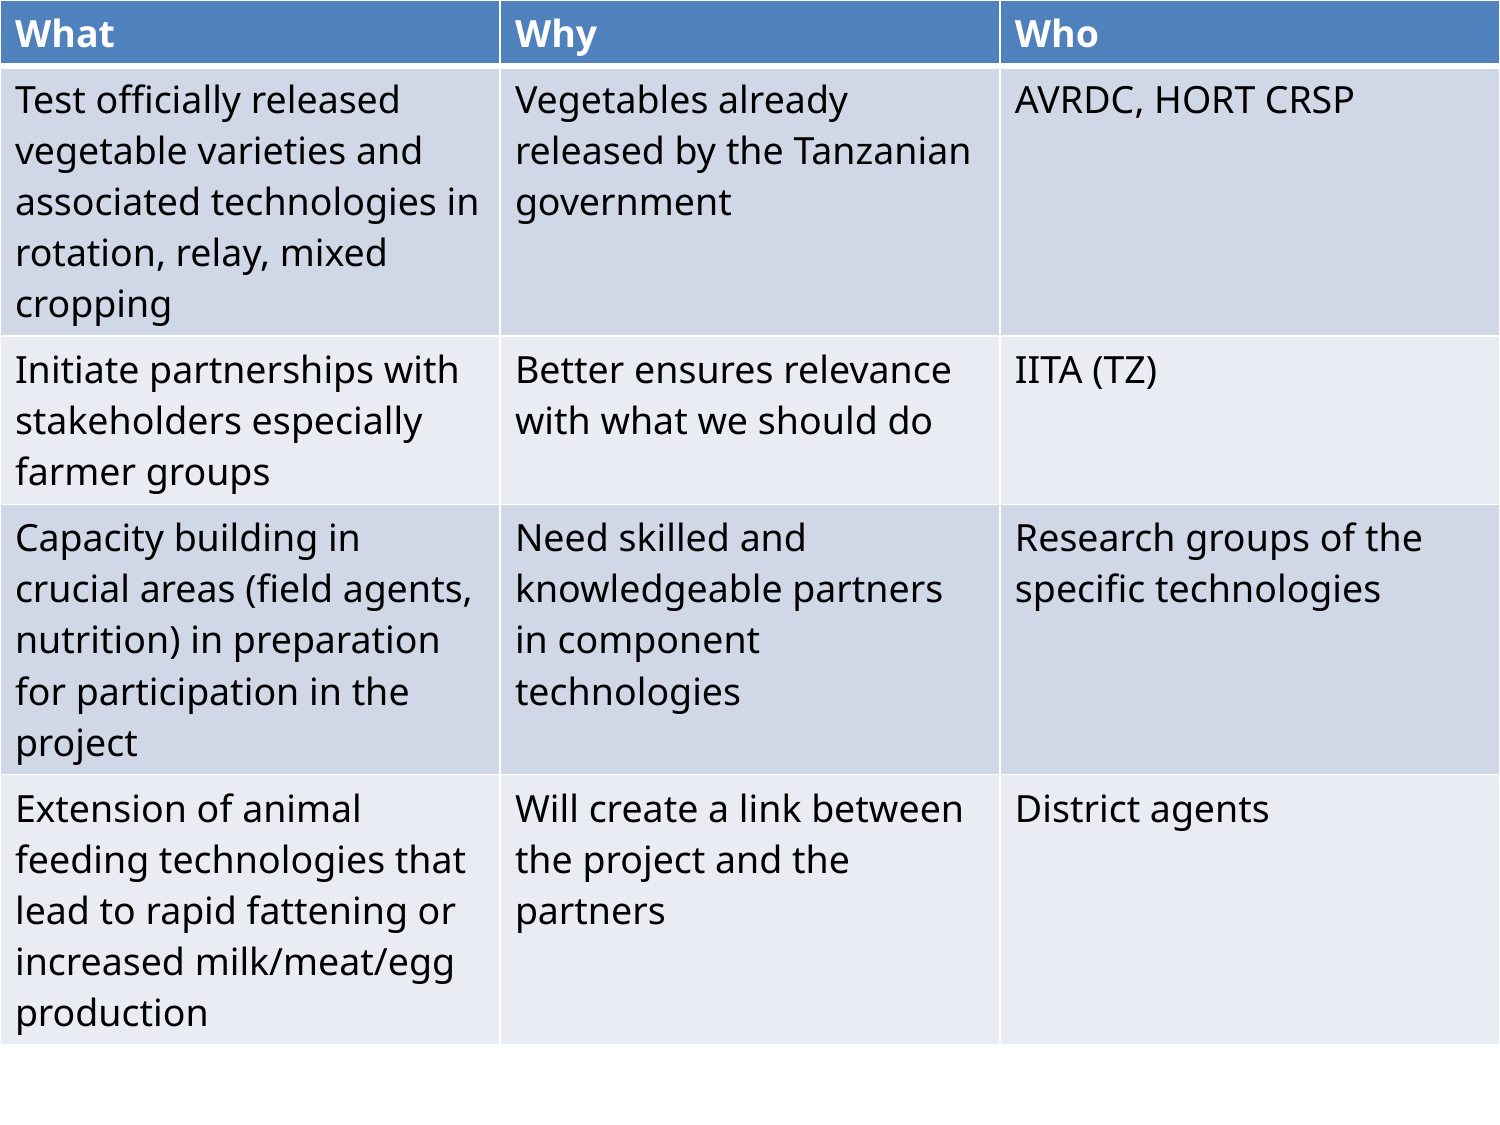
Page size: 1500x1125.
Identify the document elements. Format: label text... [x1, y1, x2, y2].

table_header What [1, 1, 499, 63]
table_cell Vegetables already released by the Tanzanian government [501, 69, 999, 335]
table_header Who [1001, 1, 1499, 63]
table_cell AVRDC, HORT CRSP [1001, 69, 1499, 335]
table_cell Better ensures relevance with what we should do [501, 337, 999, 504]
table_cell Need skilled and knowledgeable partners in component technologies [501, 505, 999, 774]
table_header Why [501, 1, 999, 63]
table_cell Extension of animal feeding technologies that lead to rapid fattening or increased milk/meat/egg production [1, 775, 499, 1044]
table_cell Initiate partnerships with stakeholders especially farmer groups [1, 337, 499, 504]
table_cell District agents [1001, 775, 1499, 1044]
table_cell Will create a link between the project and the partners [501, 775, 999, 1044]
table_cell Capacity building in crucial areas (field agents, nutrition) in preparation for participation in the project [1, 505, 499, 774]
table_cell Research groups of the specific technologies [1001, 505, 1499, 774]
table_cell Test officially released vegetable varieties and associated technologies in rotation, relay, mixed cropping [1, 69, 499, 335]
table_cell IITA (TZ) [1001, 337, 1499, 504]
